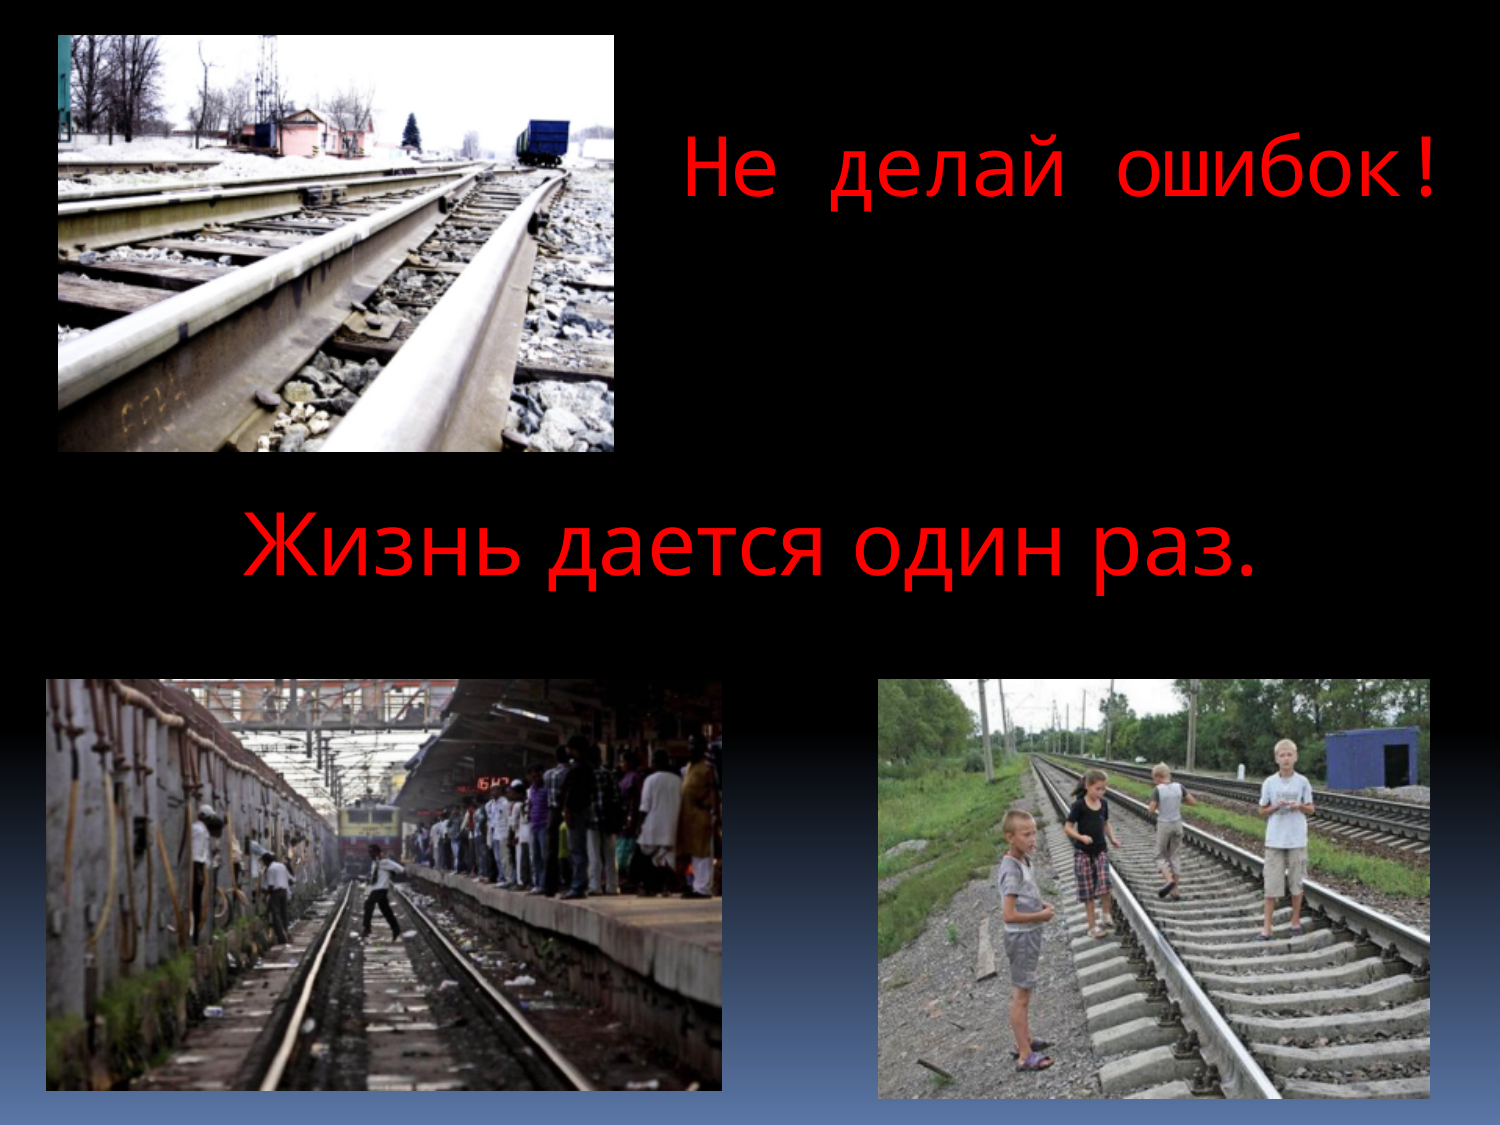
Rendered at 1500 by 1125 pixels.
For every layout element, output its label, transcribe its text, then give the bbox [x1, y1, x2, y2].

title Не делай ошибок! [667, 105, 1500, 340]
picture [58, 34, 614, 452]
subtitle Жизнь дается один раз. [82, 480, 1383, 728]
picture [878, 679, 1431, 1099]
picture [46, 679, 722, 1092]
